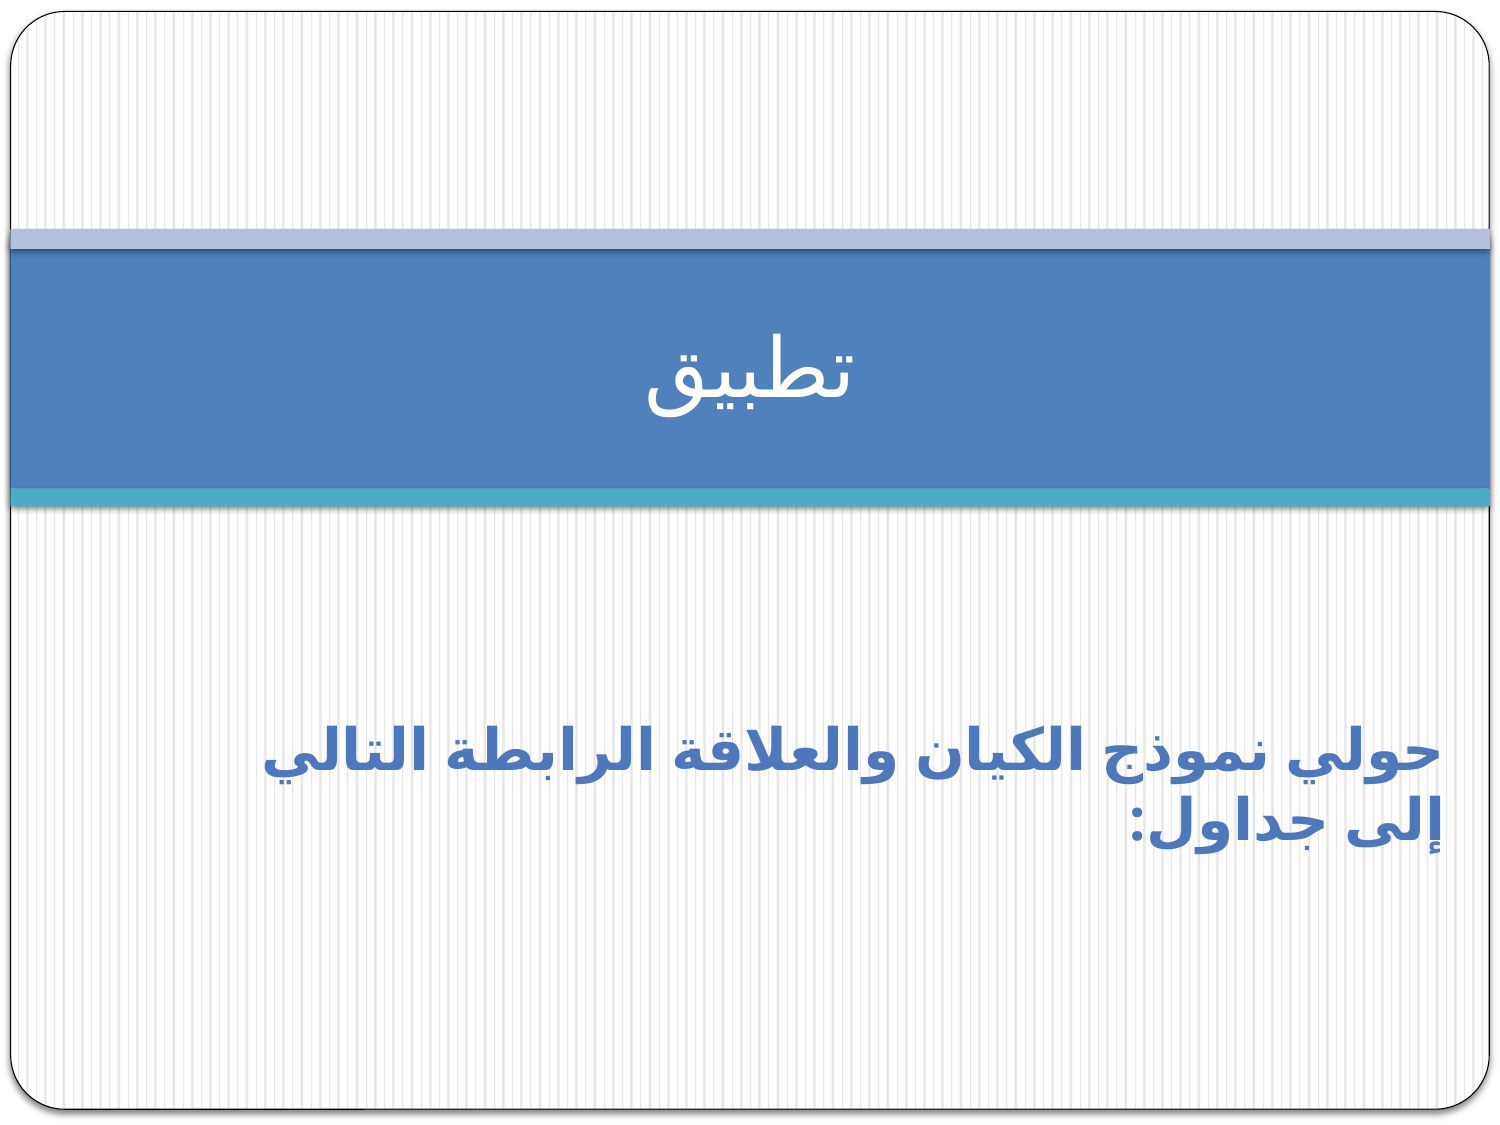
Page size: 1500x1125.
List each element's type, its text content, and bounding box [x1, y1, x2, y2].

title تطبيق [75, 247, 1425, 489]
text_box حولي نموذج الكيان والعلاقة الرابطة التالي إلى جداول: [81, 704, 1461, 775]
